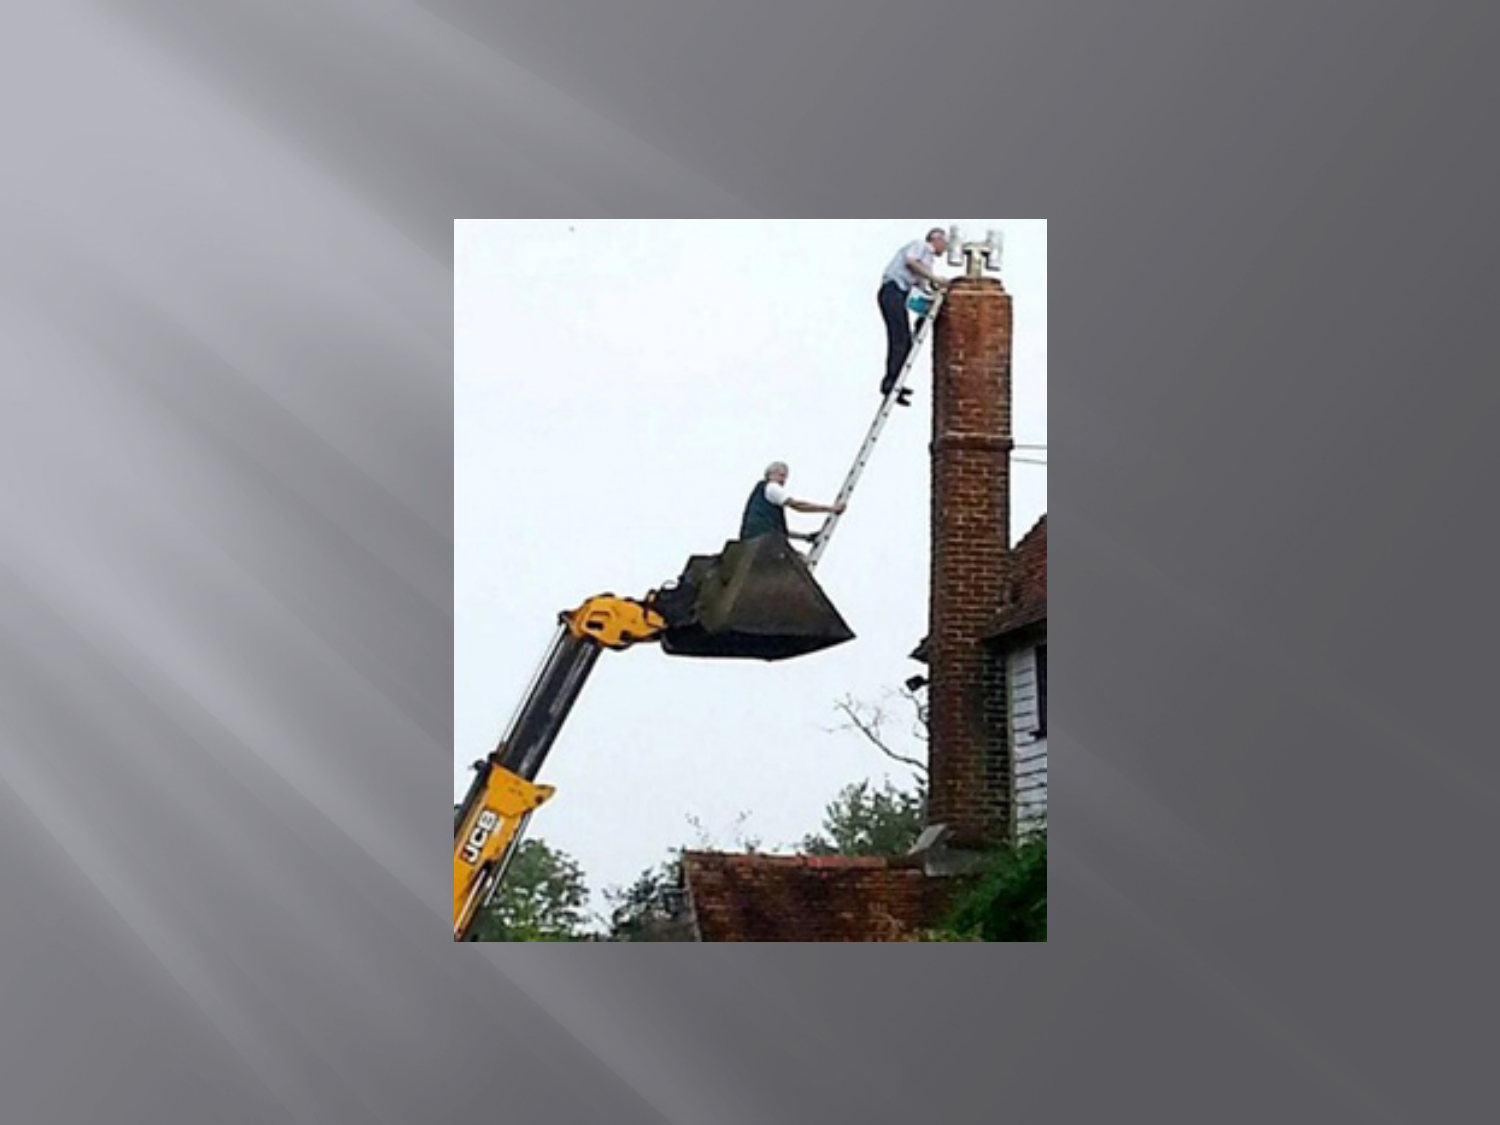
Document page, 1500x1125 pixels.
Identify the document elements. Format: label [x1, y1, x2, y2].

picture [454, 219, 1047, 942]
